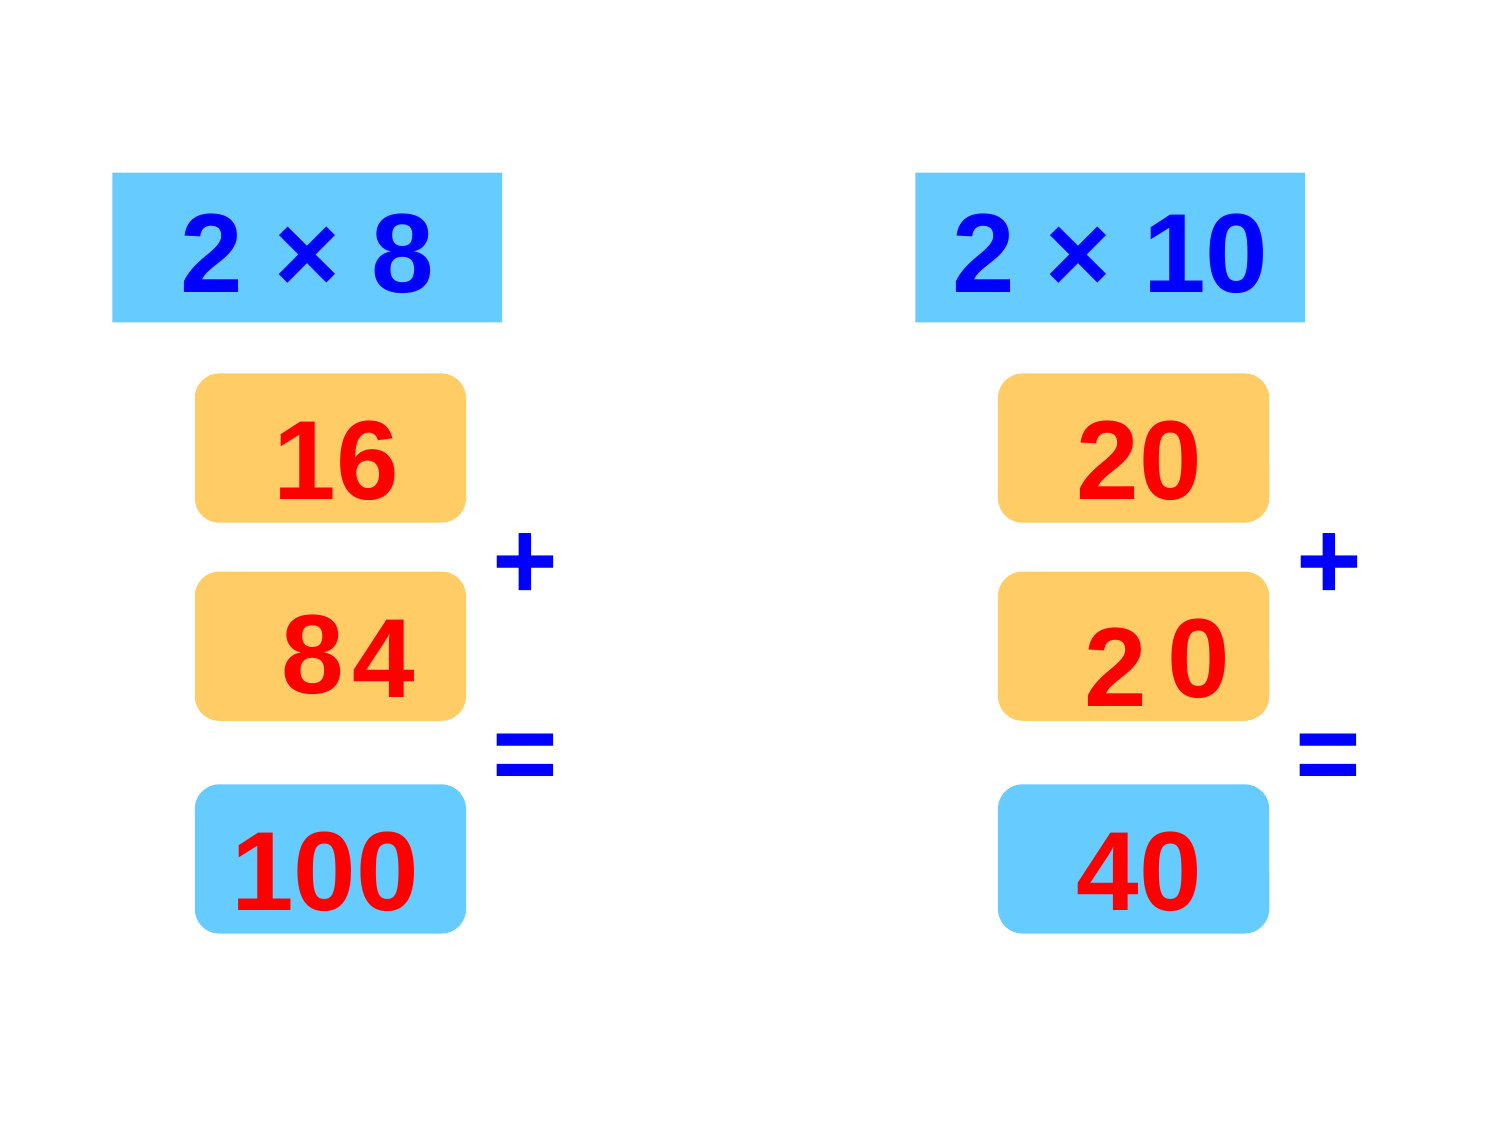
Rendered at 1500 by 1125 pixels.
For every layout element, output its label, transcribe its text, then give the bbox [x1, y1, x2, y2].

text_box [997, 571, 1270, 721]
text_box + [466, 479, 585, 630]
text_box [203, 784, 467, 930]
text_box 20 [1032, 379, 1246, 530]
text_box + [1269, 479, 1388, 630]
text_box [194, 571, 467, 721]
text_box [194, 373, 467, 523]
text_box 4 [336, 577, 431, 728]
text_box 100 [194, 790, 455, 941]
text_box 16 [229, 379, 443, 530]
text_box 0 [1151, 577, 1246, 728]
text_box 40 [1032, 790, 1246, 941]
text_box 8 [265, 574, 361, 724]
text_box = [1269, 672, 1388, 823]
text_box [997, 784, 1270, 934]
text_box [997, 373, 1270, 523]
text_box = [466, 672, 585, 823]
text_box 2 × 10 [915, 172, 1306, 323]
text_box 2 [1068, 586, 1163, 736]
text_box 2 × 8 [112, 172, 503, 323]
